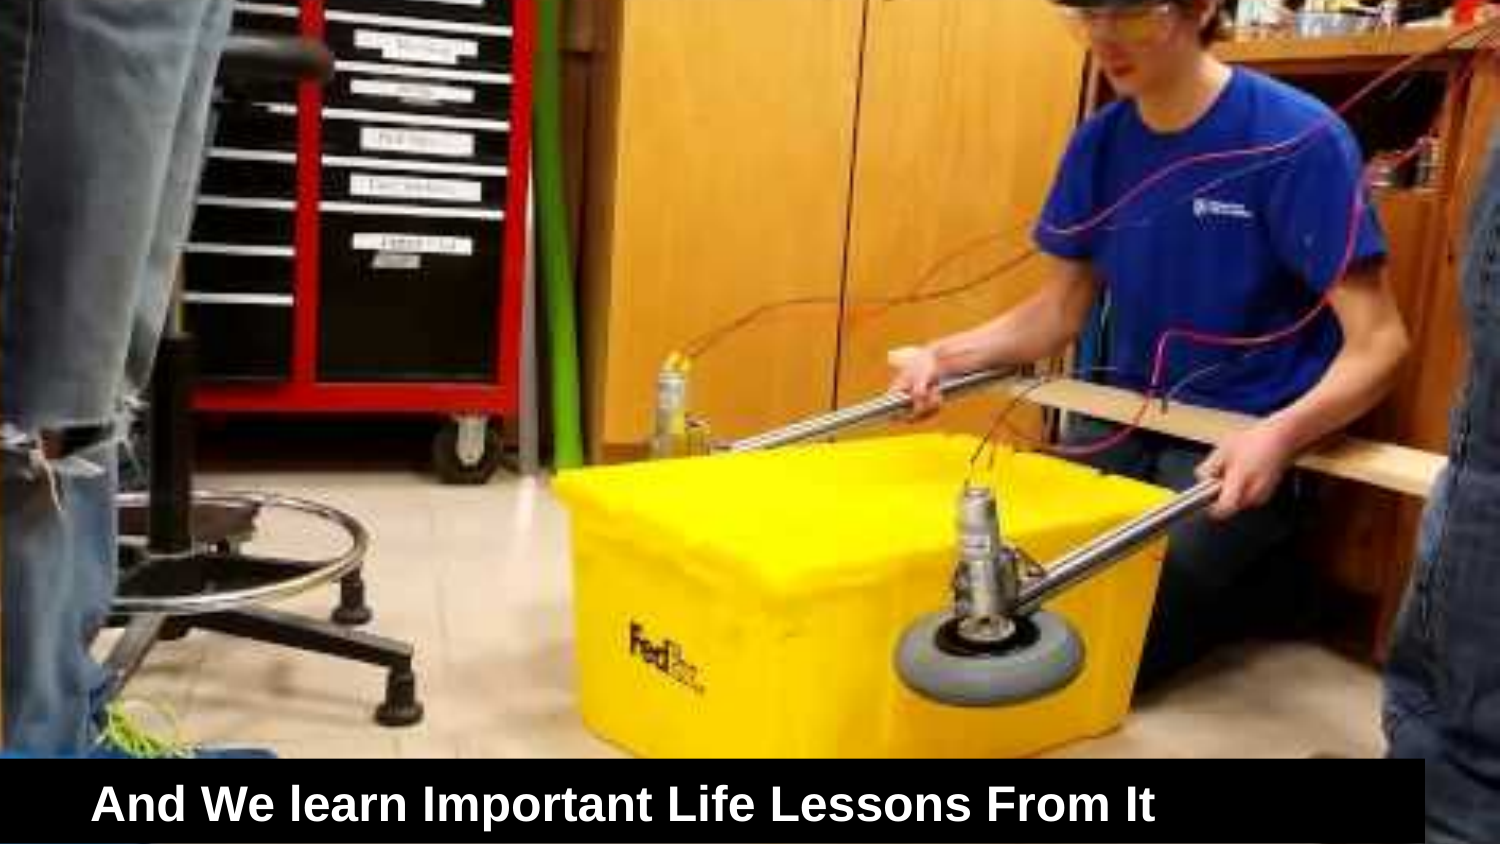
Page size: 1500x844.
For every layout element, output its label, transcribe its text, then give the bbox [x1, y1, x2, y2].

text_box [0, 0, 1500, 844]
list And We learn Important Life Lessons From It [0, 758, 1425, 844]
